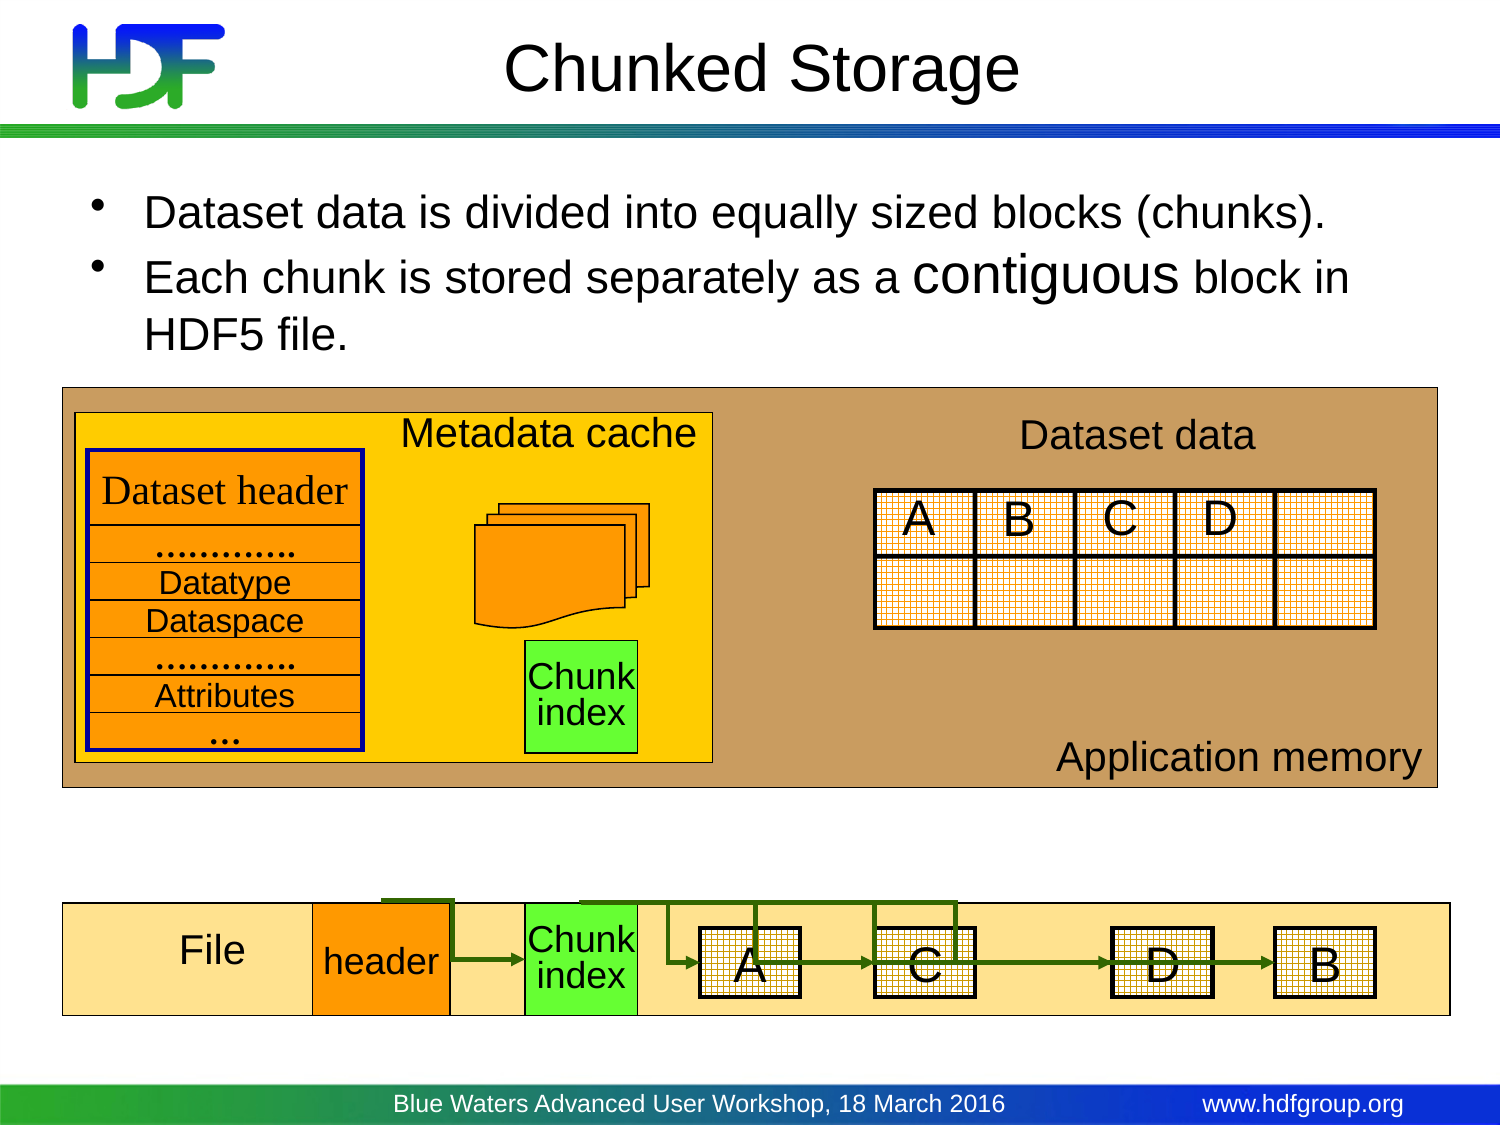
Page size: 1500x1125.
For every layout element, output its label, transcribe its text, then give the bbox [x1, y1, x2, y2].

title Chunked Storage [187, 24, 1338, 113]
text_box [1276, 490, 1375, 556]
text_box [976, 557, 1075, 628]
text_box Dataset data [924, 400, 1350, 466]
picture [0, 0, 1500, 1125]
footer Blue Waters Advanced User Workshop, 18 March 2016 [374, 1087, 1026, 1125]
text_box D [1187, 478, 1250, 553]
text_box [1276, 557, 1375, 628]
text_box Application memory [62, 387, 1438, 788]
text_box B [1279, 928, 1375, 998]
text_box C [1087, 478, 1150, 553]
text_box Chunk index [525, 640, 638, 754]
text_box [875, 557, 975, 628]
list Dataset data is divided into equally sized blocks (chunks). Each chunk is stored separately as a contiguous block in HDF5 file. [75, 174, 1425, 368]
text_box [1076, 557, 1275, 628]
text_box [976, 490, 1174, 556]
text_box [62, 903, 308, 1016]
text_box A [887, 478, 950, 553]
text_box B [987, 479, 1050, 555]
text_box [87, 449, 363, 750]
text_box [875, 490, 975, 556]
text_box [474, 503, 650, 628]
text_box [1278, 903, 1450, 1016]
text_box File [75, 915, 307, 981]
text_box [1175, 490, 1275, 556]
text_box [312, 900, 1276, 1016]
text_box Metadata cache [75, 412, 713, 763]
